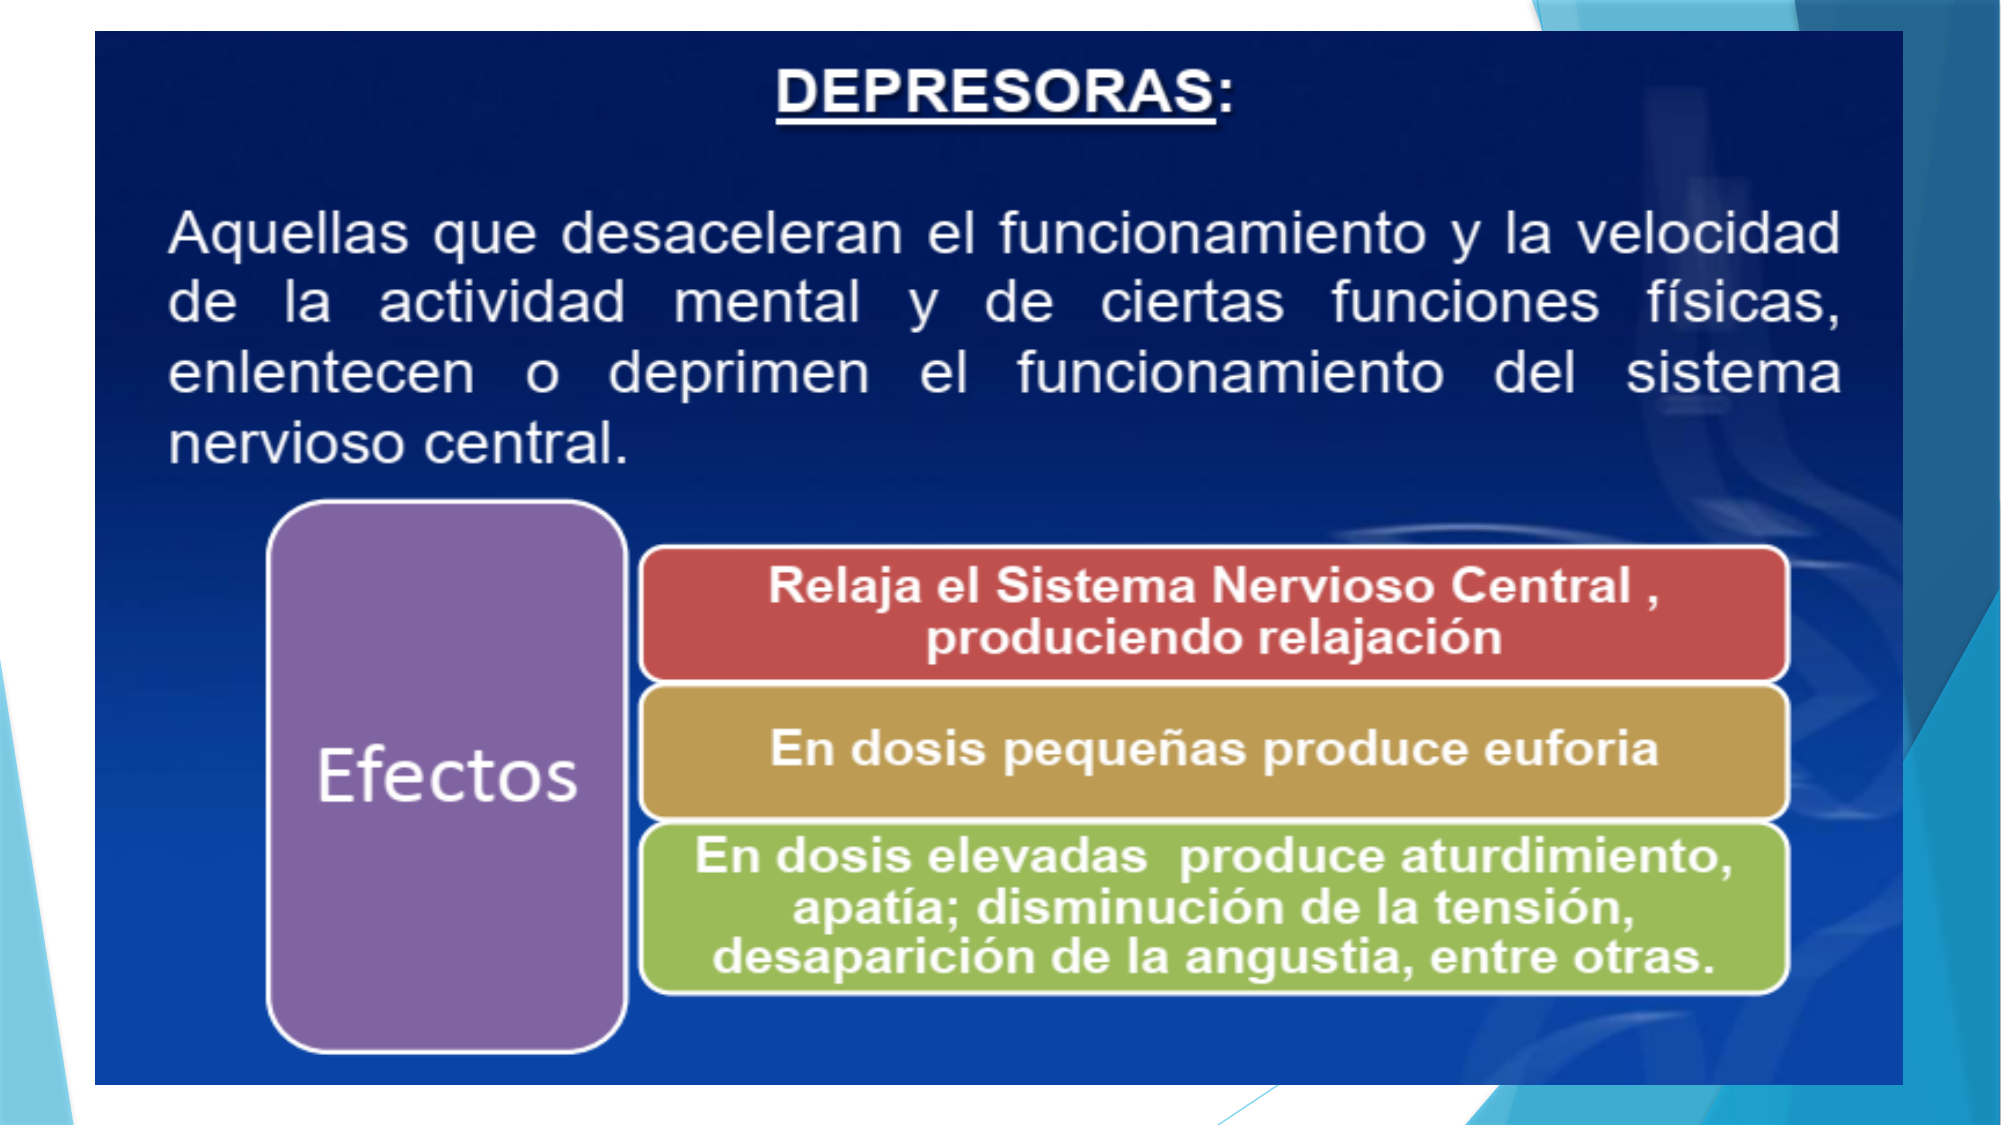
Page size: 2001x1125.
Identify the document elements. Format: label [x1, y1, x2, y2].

picture [95, 31, 1903, 1086]
